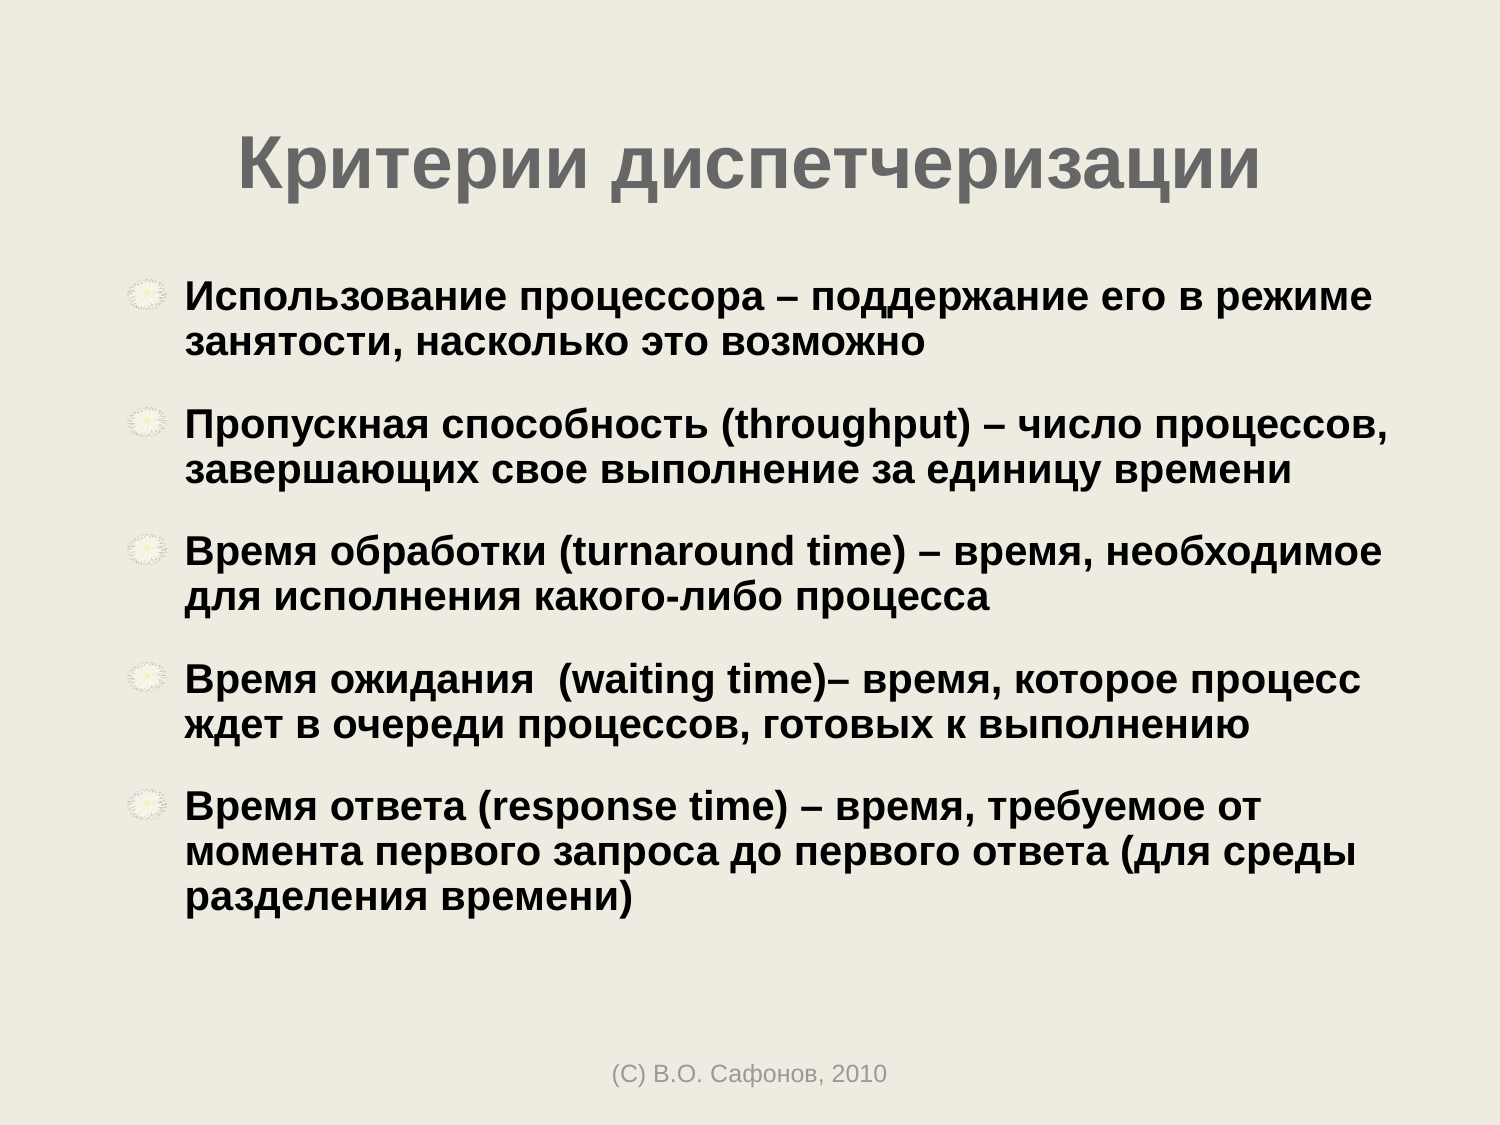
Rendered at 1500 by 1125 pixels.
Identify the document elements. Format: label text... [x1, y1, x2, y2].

picture [127, 789, 167, 820]
picture [127, 279, 167, 310]
picture [127, 534, 167, 565]
list Использование процессора – поддержание его в режиме занятости, насколько это возможно Пропускная способность (throughput) – число процессов, завершающих свое выполнение за единицу времени Время обработки (turnaround time) – время, необходимое для исполнения какого-либо процесса Время ожидания (waiting time)– время, которое процесс ждет в очереди процессов, готовых к выполнению Время ответа (response time) – время, требуемое от момента первого запроса до первого ответа (для среды разделения времени) [112, 267, 1447, 941]
picture [127, 662, 167, 692]
footer (C) В.О. Сафонов, 2010 [512, 1042, 988, 1103]
title Критерии диспетчеризации [74, 49, 1426, 268]
picture [127, 407, 167, 437]
